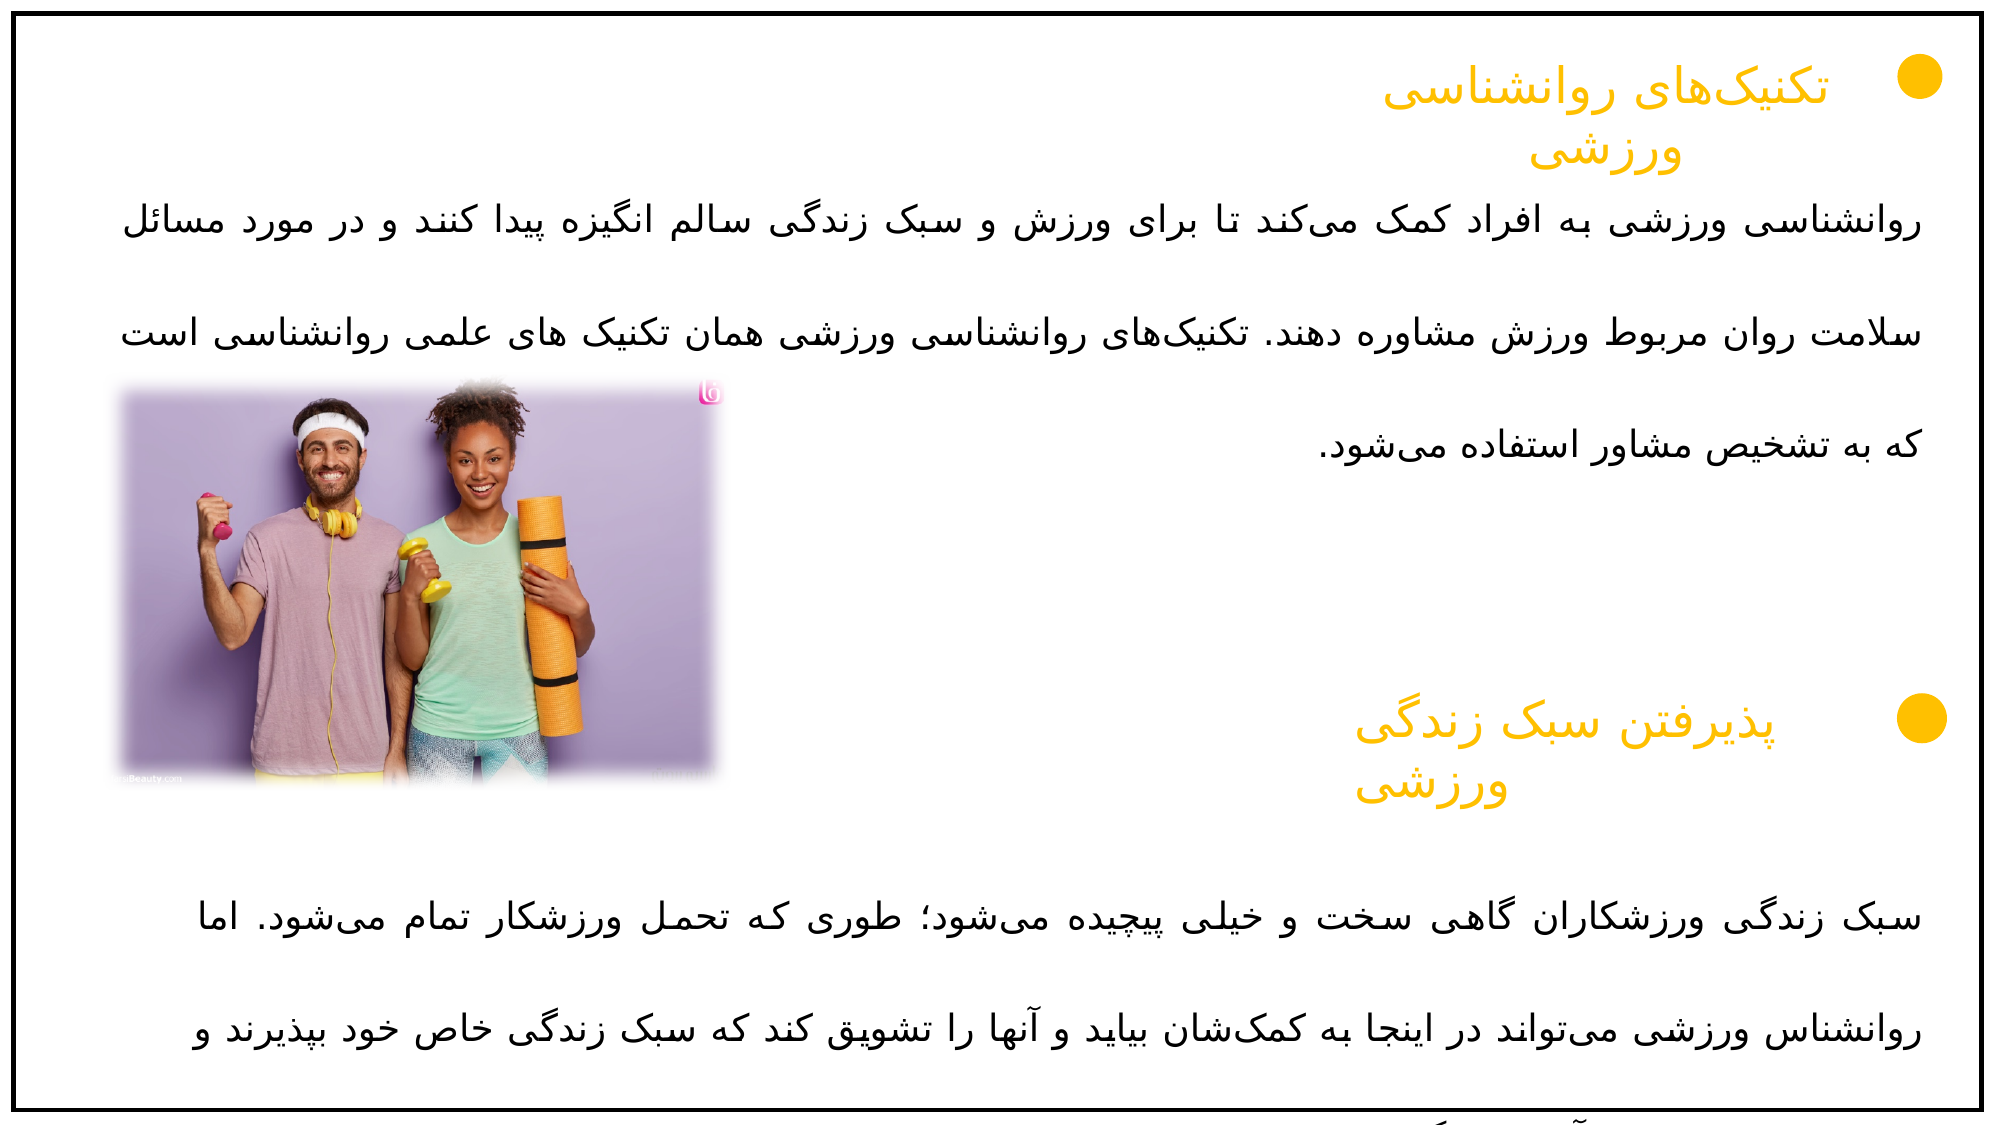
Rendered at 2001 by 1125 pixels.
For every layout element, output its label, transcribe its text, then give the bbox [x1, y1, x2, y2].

text_box پذیرفتن سبک زندگی ورزشی [1339, 680, 1897, 816]
picture [102, 372, 732, 791]
text_box سبک زندگی ورزشکاران گاهی سخت و خیلی پیچیده می‌شود؛ طوری که تحمل ورزشکار تمام می‌شود. اما روانشناس ورزشی می‌تواند در اینجا به کمک‌شان بیاید و آنها را تشویق کند که سبک زندگی خاص خود بپذیرند و ورزشکاران را بیشتر، آماده زندگی حرفه‌ای قهرمانی کند. [177, 817, 1938, 1125]
text_box روانشناسی ورزشی به افراد کمک می‌کند تا برای ورزش و سبک زندگی سالم انگیزه پیدا کنند و در مورد مسائل سلامت روان مربوط ورزش مشاوره دهند. تکنیک‌های روانشناسی ورزشی همان تکنیک های علمی روانشناسی است که به تشخیص مشاور استفاده می‌شود. [103, 120, 1938, 473]
text_box تکنیک‌های روانشناسی ورزشی [1315, 46, 1897, 120]
text_box [1895, 692, 1949, 745]
